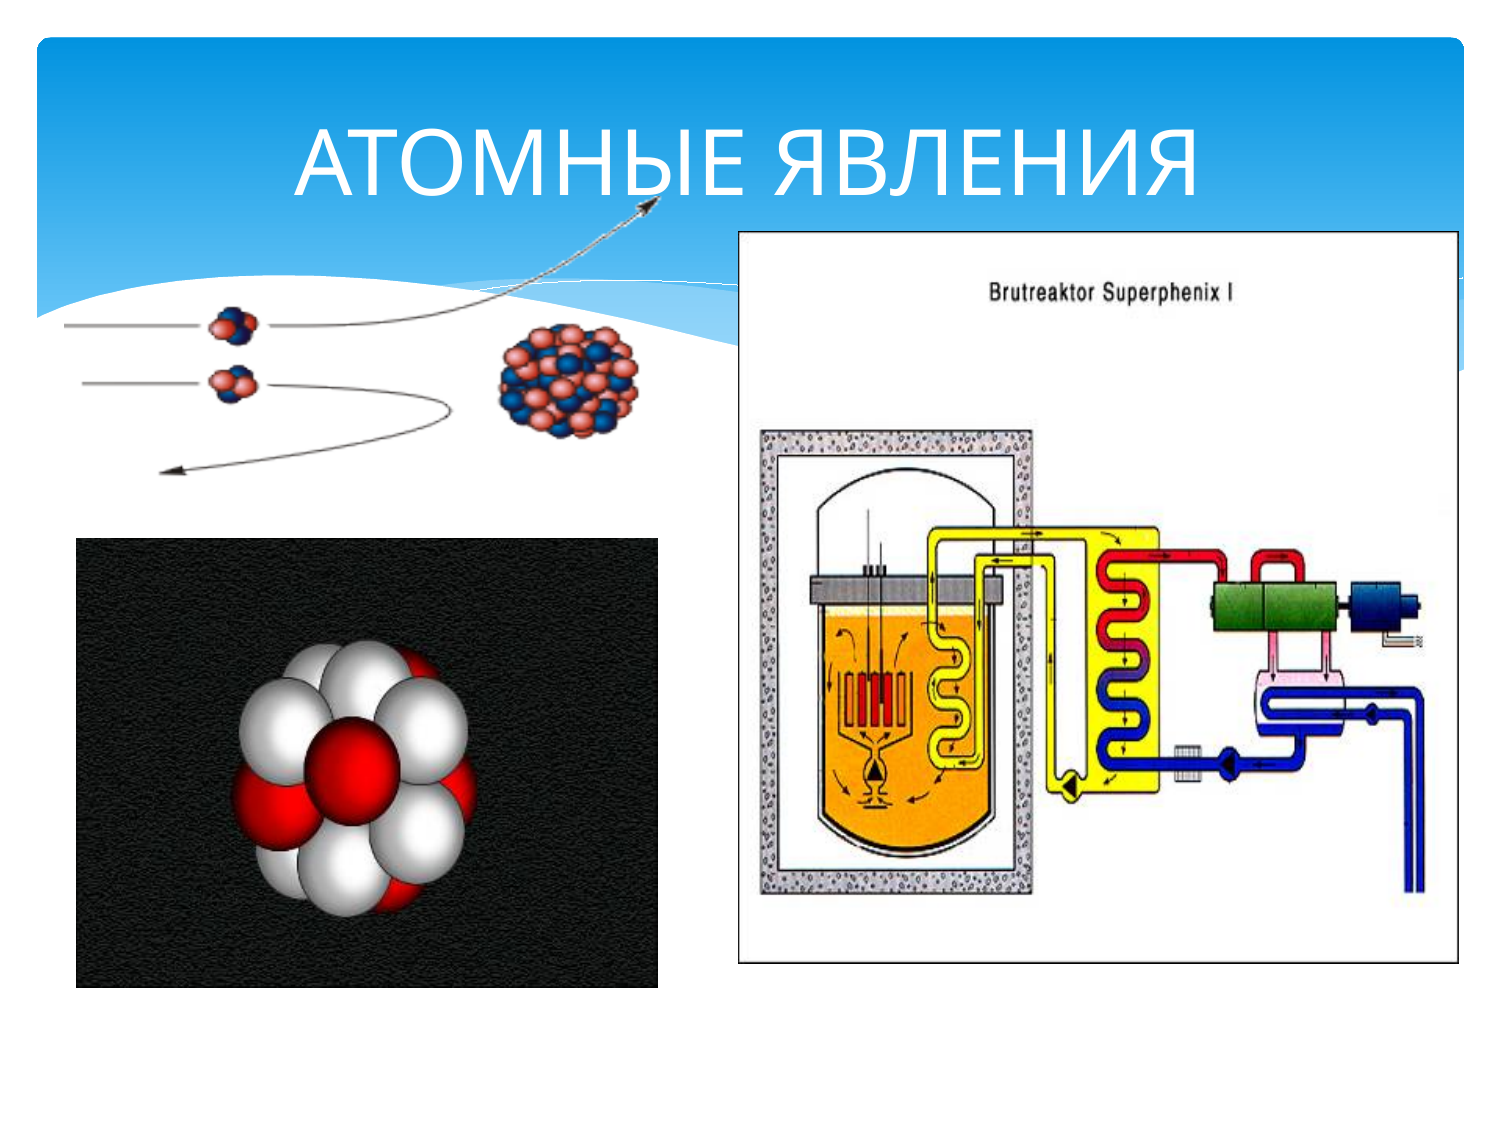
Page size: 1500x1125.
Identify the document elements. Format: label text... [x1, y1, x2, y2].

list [76, 538, 658, 988]
picture [64, 196, 680, 480]
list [737, 231, 1460, 965]
title АТОМНЫЕ ЯВЛЕНИЯ [75, 55, 1425, 261]
